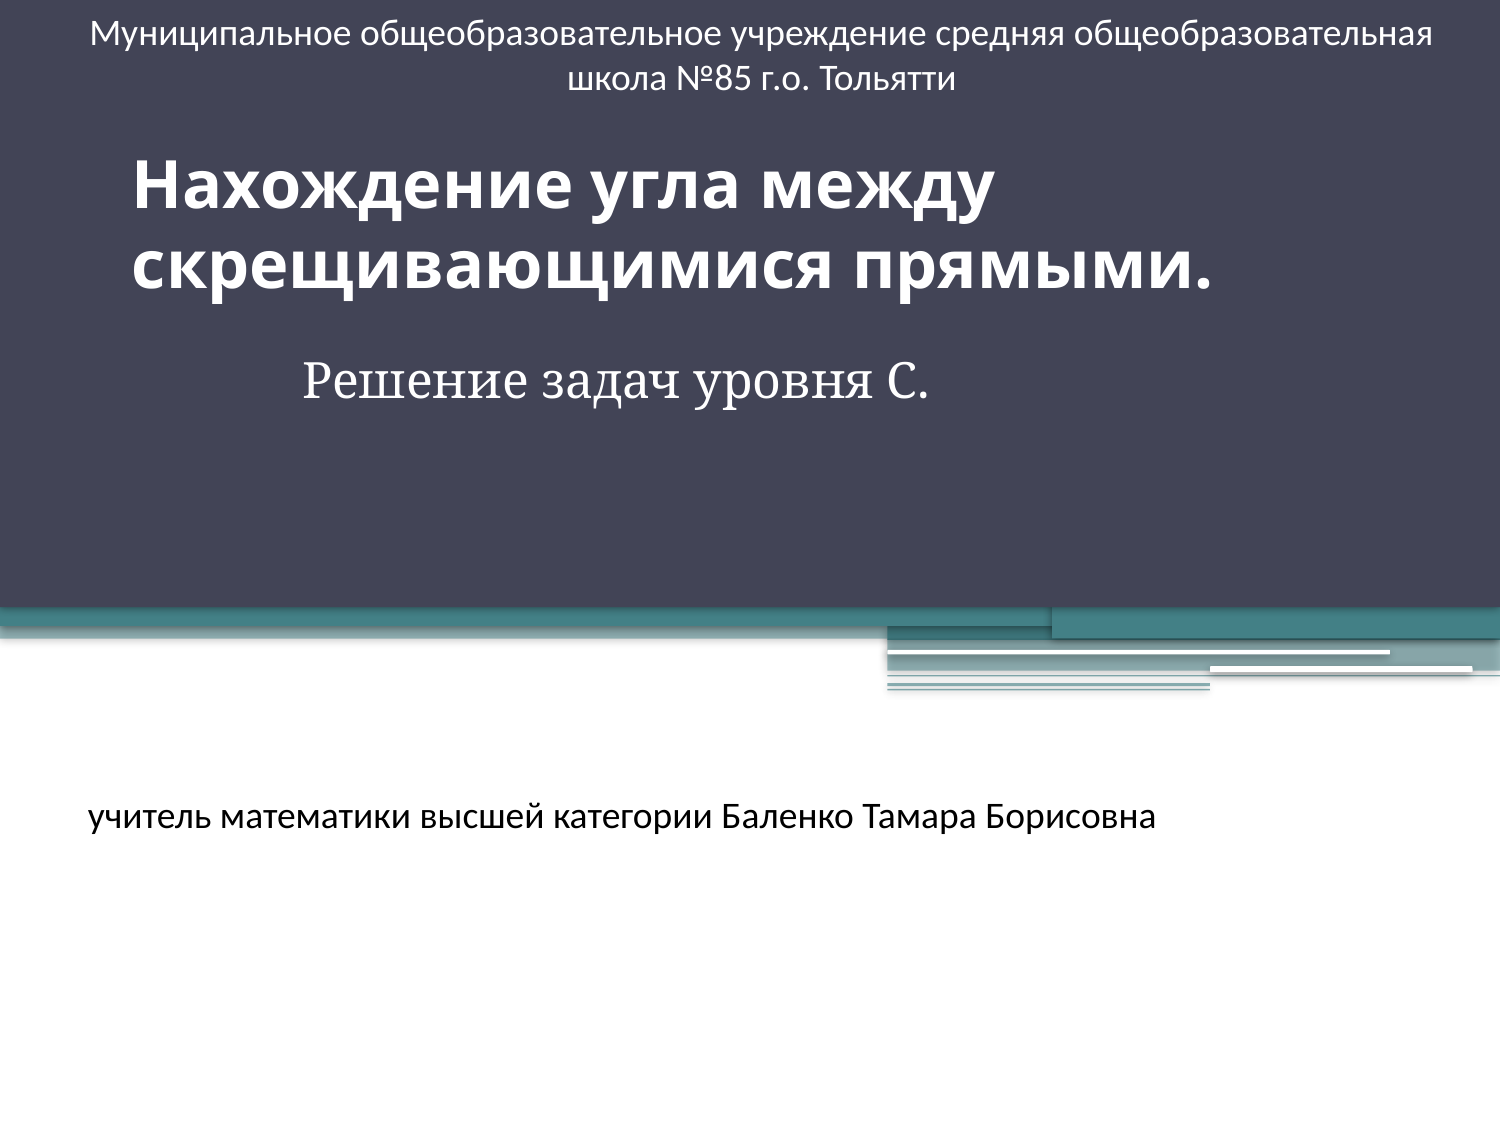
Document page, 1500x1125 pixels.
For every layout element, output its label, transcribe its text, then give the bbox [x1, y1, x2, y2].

text_box учитель математики высшей категории Баленко Тамара Борисовна [73, 784, 1427, 844]
subtitle Решение задач уровня С. [276, 340, 1327, 598]
title Нахождение угла между скрещивающимися прямыми. [117, 151, 1393, 389]
text_box Муниципальное общеобразовательное учреждение средняя общеобразовательная школа №85 г.о. Тольятти [61, 0, 1463, 151]
